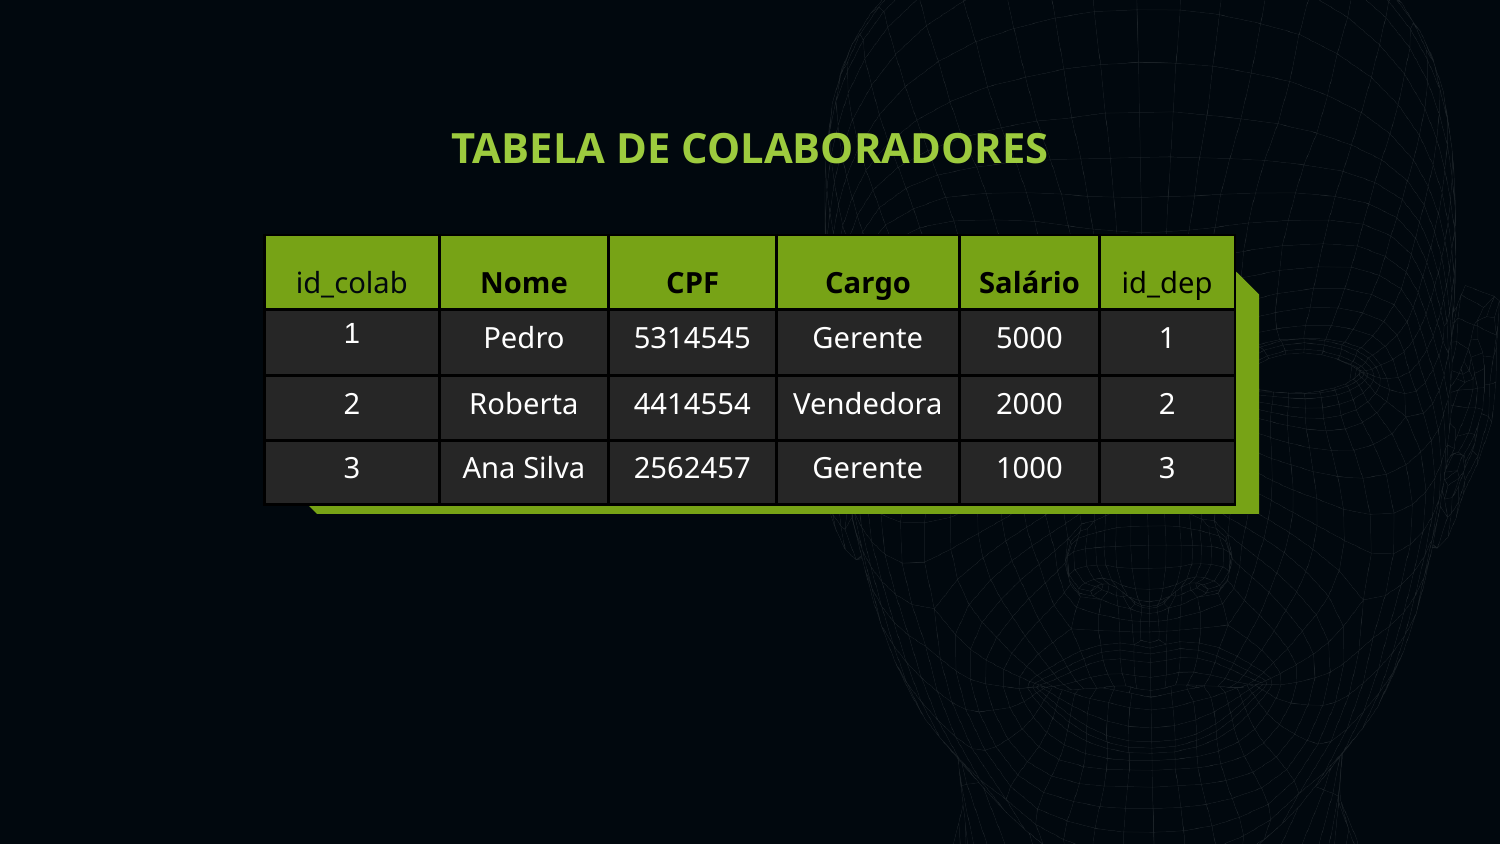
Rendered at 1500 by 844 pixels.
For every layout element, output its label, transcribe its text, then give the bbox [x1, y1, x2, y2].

text_box TABELA DE COLABORADORES [207, 106, 1293, 187]
table_header Cargo [778, 236, 958, 308]
table_header CPF [610, 236, 775, 308]
table_cell 3 [266, 442, 438, 503]
table_cell 5000 [961, 311, 1098, 374]
table_cell 1 [1101, 311, 1234, 374]
table_header id_colab [266, 236, 438, 308]
table_header Salário [961, 236, 1098, 308]
table_cell Gerente [778, 442, 958, 503]
table_cell Ana Silva [441, 442, 607, 503]
table_cell 3 [1101, 442, 1234, 503]
table_cell Gerente [778, 311, 958, 374]
table_cell Vendedora [778, 377, 958, 439]
table_cell 2562457 [610, 442, 775, 503]
table_cell 2 [1101, 377, 1234, 439]
table_cell 1000 [961, 442, 1098, 503]
table_cell 4414554 [610, 377, 775, 439]
table_cell 2 [266, 377, 438, 439]
table_cell 2000 [961, 377, 1098, 439]
table_cell 1 [266, 311, 438, 374]
table_cell Pedro [441, 311, 607, 374]
table_cell 5314545 [610, 311, 775, 374]
text_box [309, 271, 1260, 514]
table_header id_dep [1101, 236, 1234, 308]
table_header Nome [441, 236, 607, 308]
table_cell Roberta [441, 377, 607, 439]
